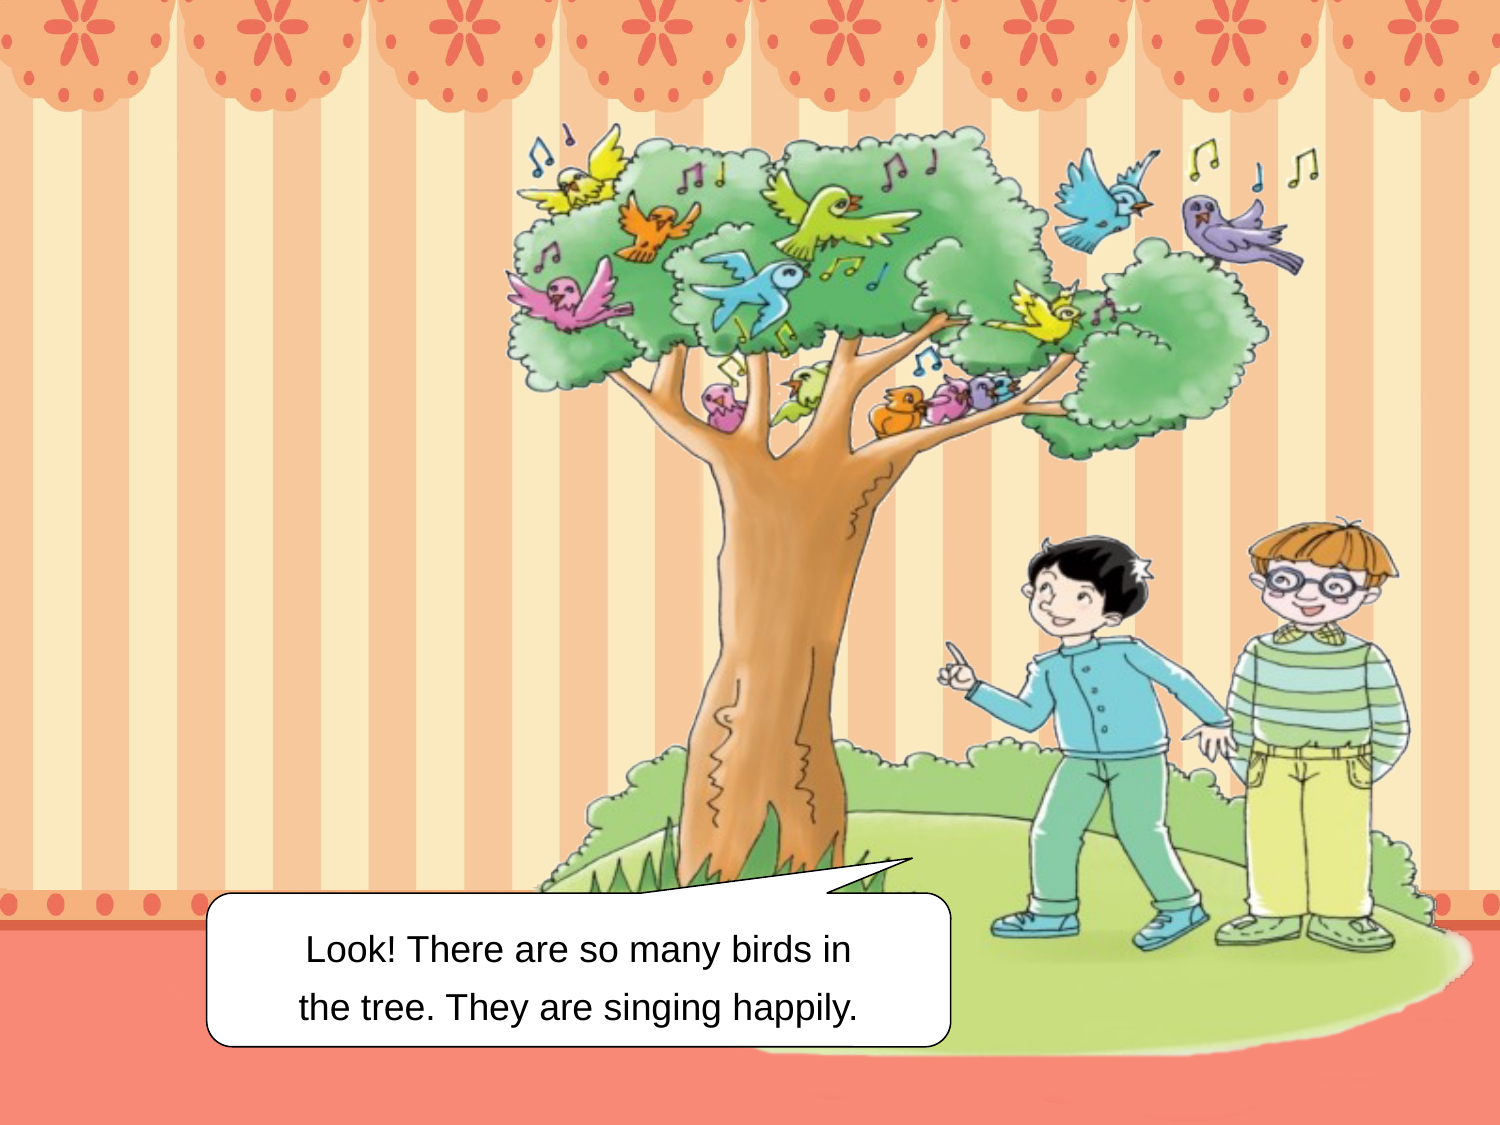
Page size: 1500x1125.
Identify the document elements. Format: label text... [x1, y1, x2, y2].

text_box Look! There are so many birds in the tree. They are singing happily. [206, 893, 442, 1047]
picture [0, 0, 1500, 1125]
